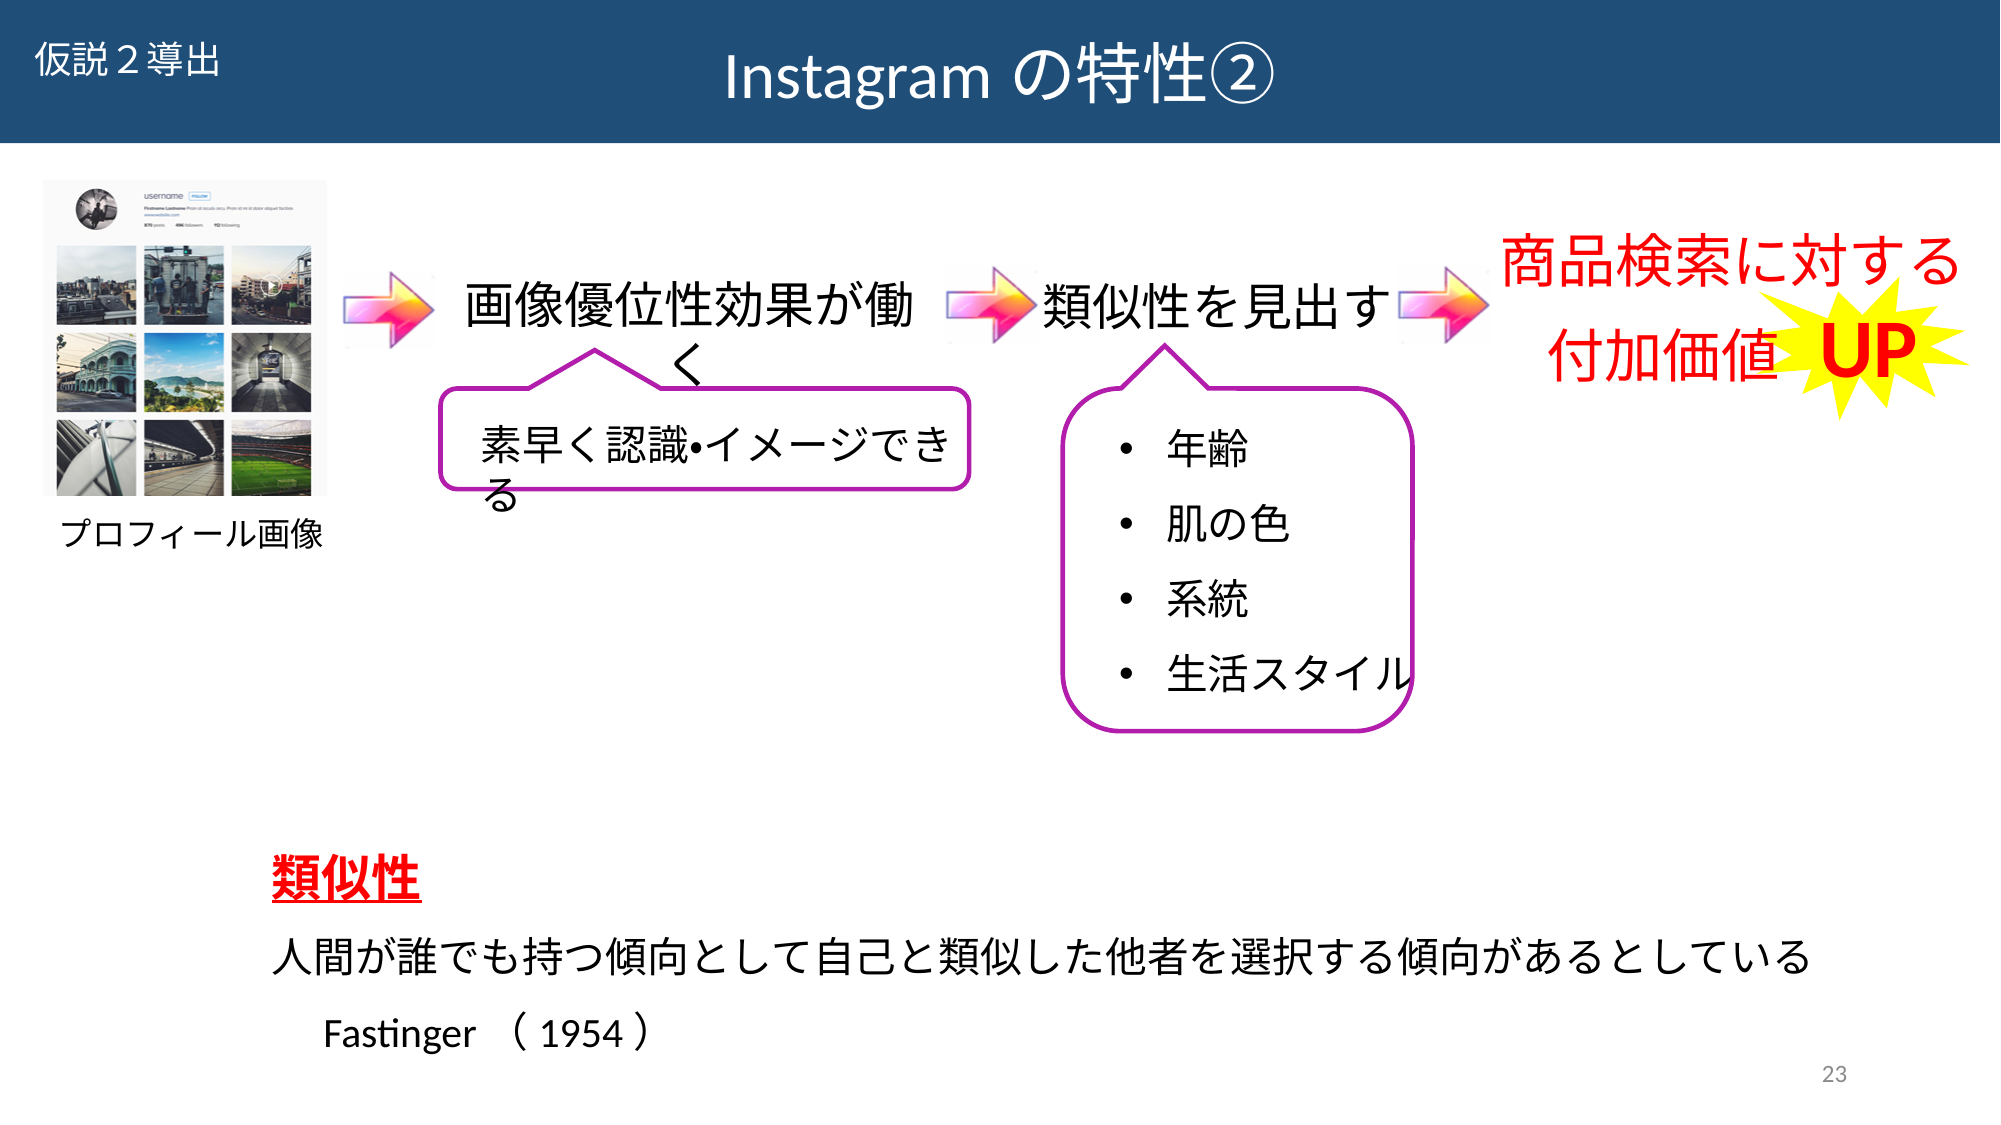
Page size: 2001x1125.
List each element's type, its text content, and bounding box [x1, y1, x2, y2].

picture [343, 263, 429, 356]
text_box Instagramの特性② [709, 24, 1291, 120]
picture [43, 180, 327, 497]
text_box [0, 0, 2000, 144]
text_box プロフィール画像 [44, 505, 441, 561]
text_box [1061, 344, 1414, 733]
text_box 類似性 人間が誰でも持つ傾向として自己と類似した他者を選択する傾向があるとしている Fastinger（1954） [256, 808, 1970, 1064]
text_box 画像優位性効果が働く [429, 266, 949, 402]
text_box 年齢 肌の色 系統 生活スタイル [1376, 390, 1444, 706]
text_box [1879, 401, 1890, 411]
text_box [439, 387, 971, 491]
text_box 素早く認識・イメージできる [465, 411, 969, 526]
text_box 類似性を見出す [1031, 268, 1397, 343]
slide_number 23 [1412, 1064, 1863, 1103]
text_box [1834, 401, 1850, 425]
text_box 仮説２導出 [19, 28, 251, 89]
picture [1398, 258, 1489, 351]
text_box 商品検索に対する 付加価値 UP [1484, 216, 1981, 401]
picture [946, 258, 1037, 351]
